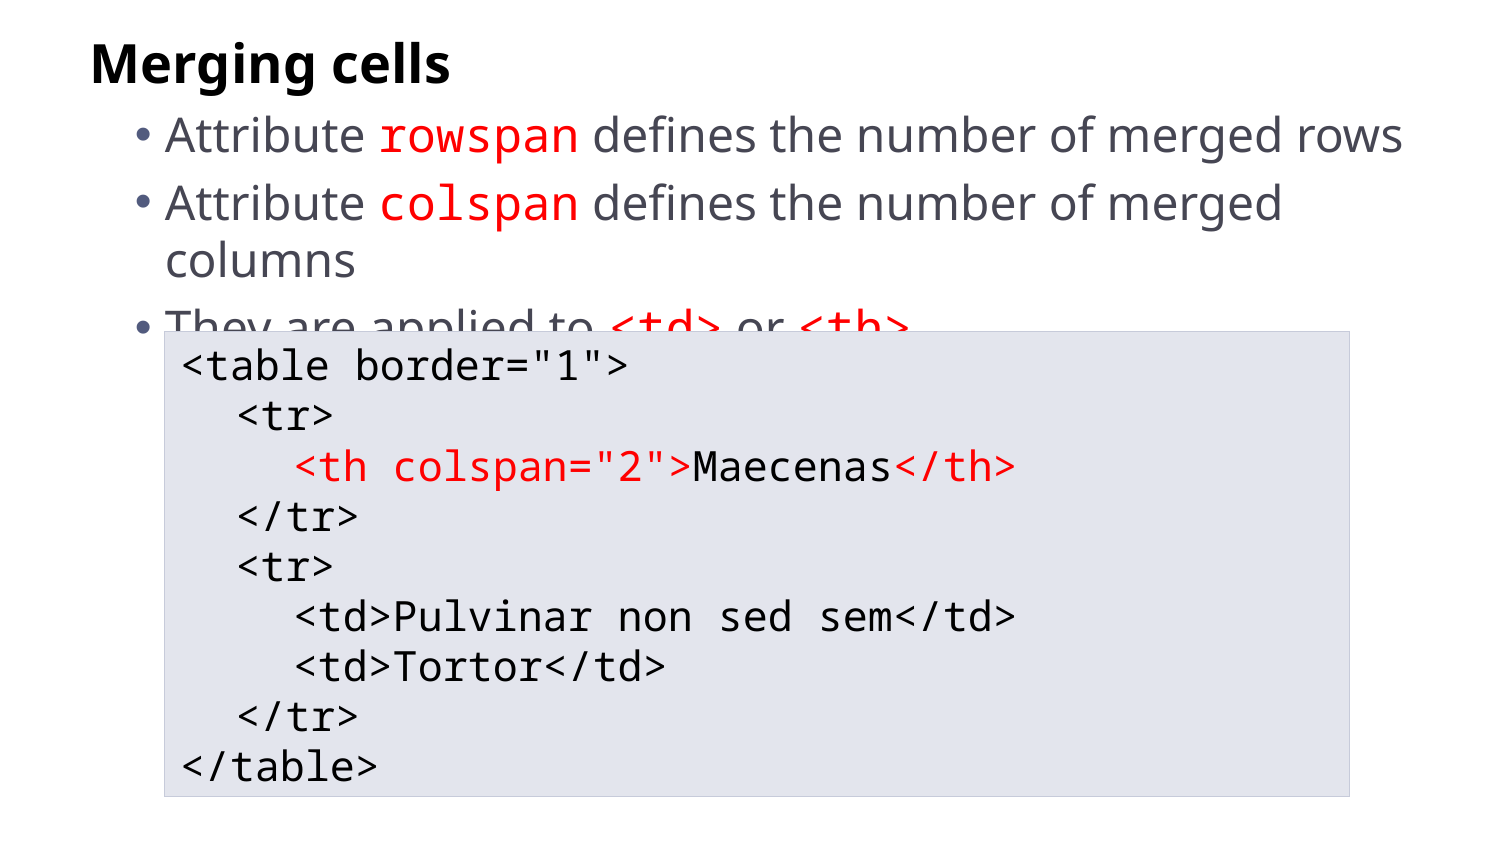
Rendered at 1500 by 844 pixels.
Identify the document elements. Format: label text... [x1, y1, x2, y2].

text_box <table border="1"> <tr> <th colspan="2">Maecenas</th> </tr> <tr> <td>Pulvinar non sed sem</td> <td>Tortor</td> </tr> </table> [164, 331, 1350, 797]
list Merging cells Attribute rowspan defines the number of merged rows Attribute colspan defines the number of merged columns They are applied to <td> or <th> [75, 21, 1475, 835]
